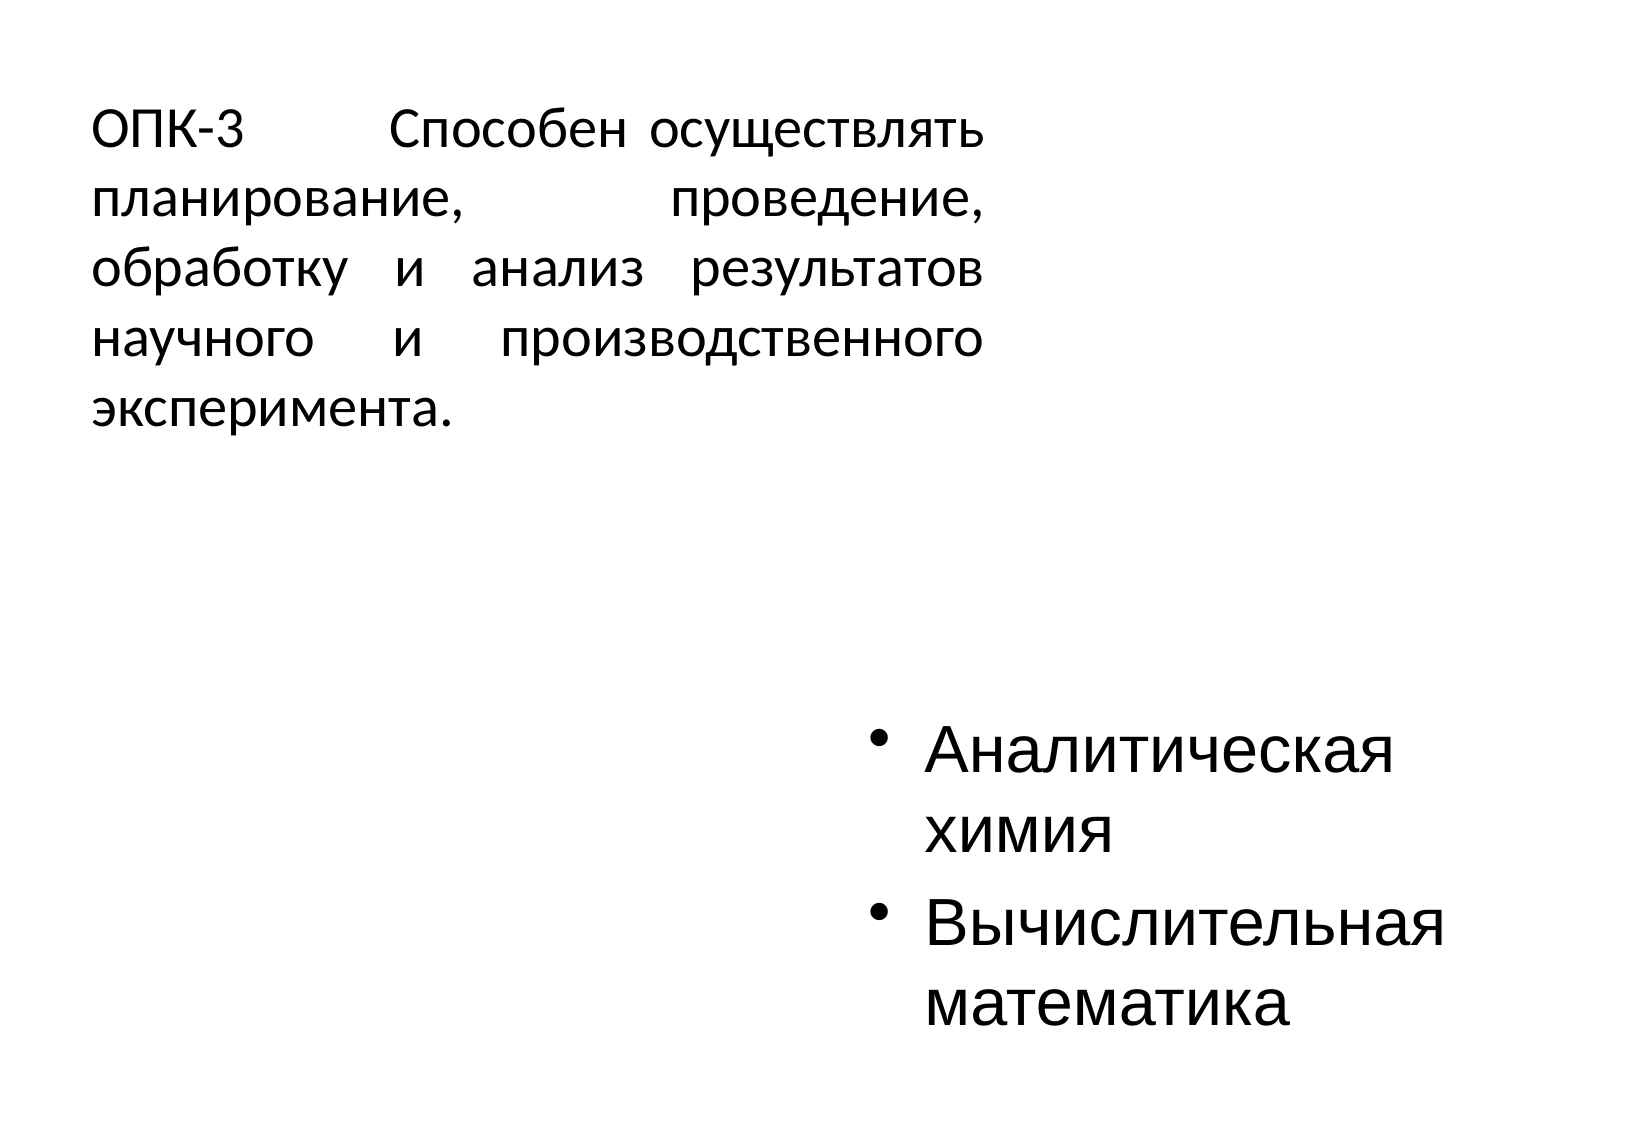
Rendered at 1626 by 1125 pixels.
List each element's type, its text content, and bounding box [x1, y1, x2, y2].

text_box ОПК-3 Способен осуществлять планирование, проведение, обработку и анализ результатов научного и производственного эксперимента. [76, 81, 1000, 446]
text_box Аналитическая химия Вычислительная математика [853, 698, 1532, 1005]
